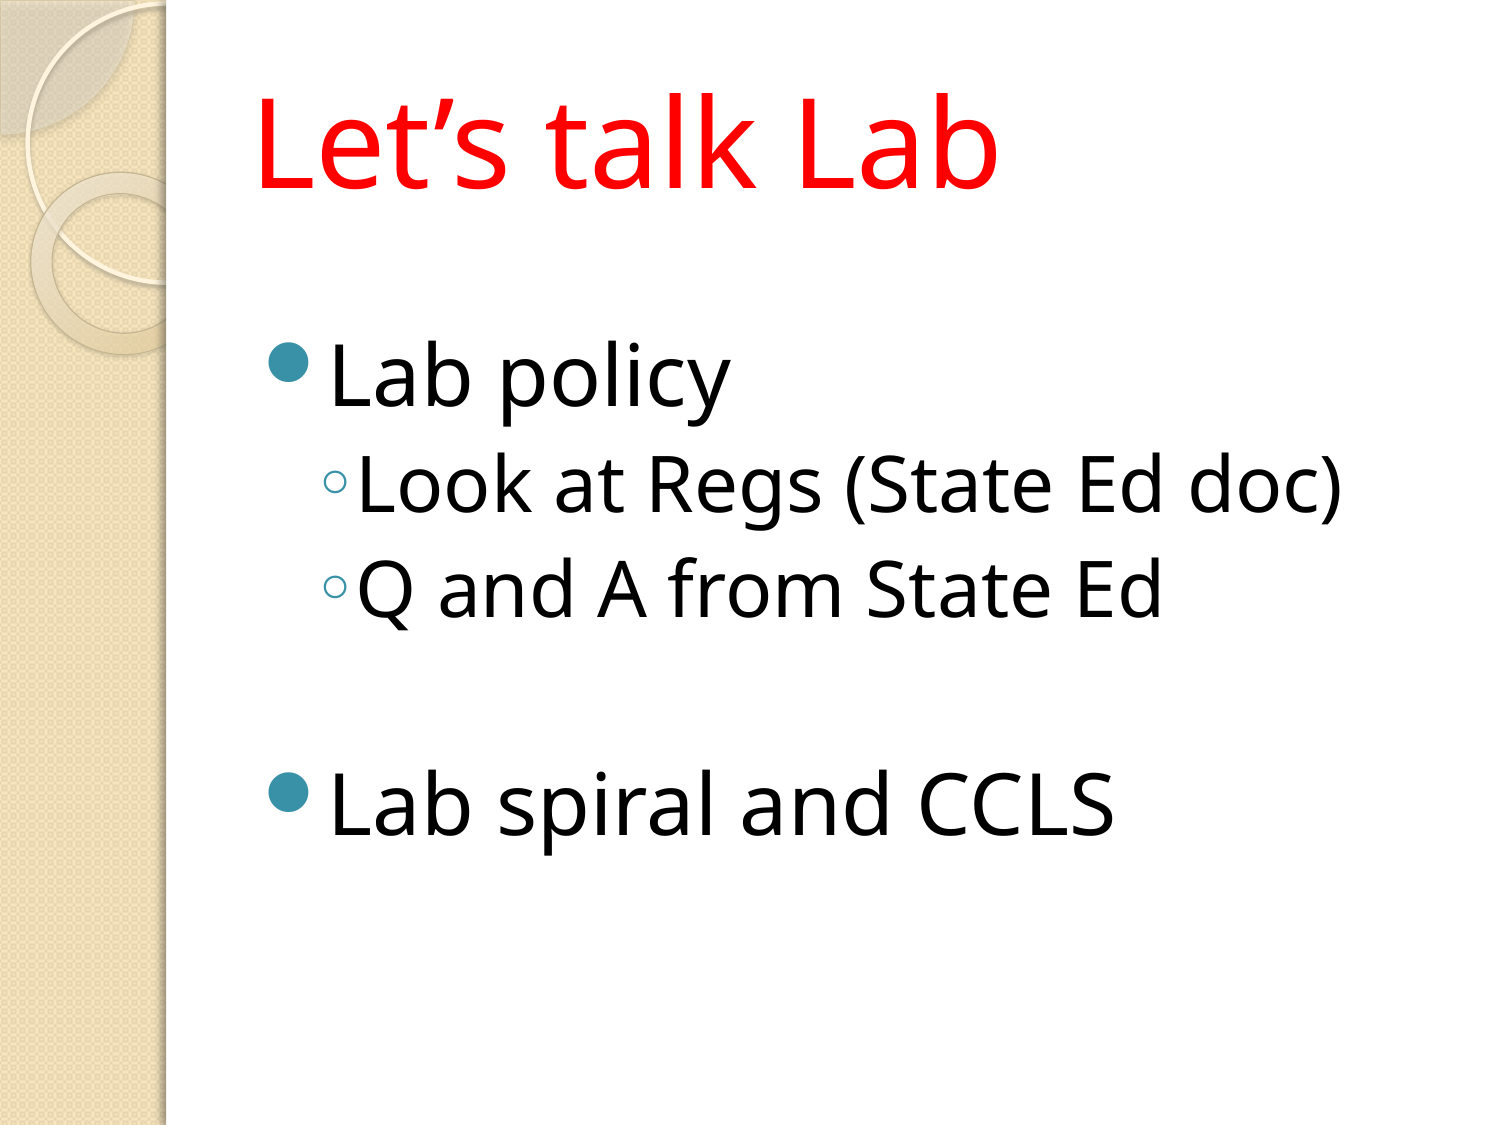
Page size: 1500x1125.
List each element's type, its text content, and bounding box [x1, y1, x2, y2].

list Lab policy Look at Regs (State Ed doc) Q and A from State Ed Lab spiral and CCLS [235, 312, 1413, 925]
title Let’s talk Lab [235, 45, 1466, 233]
